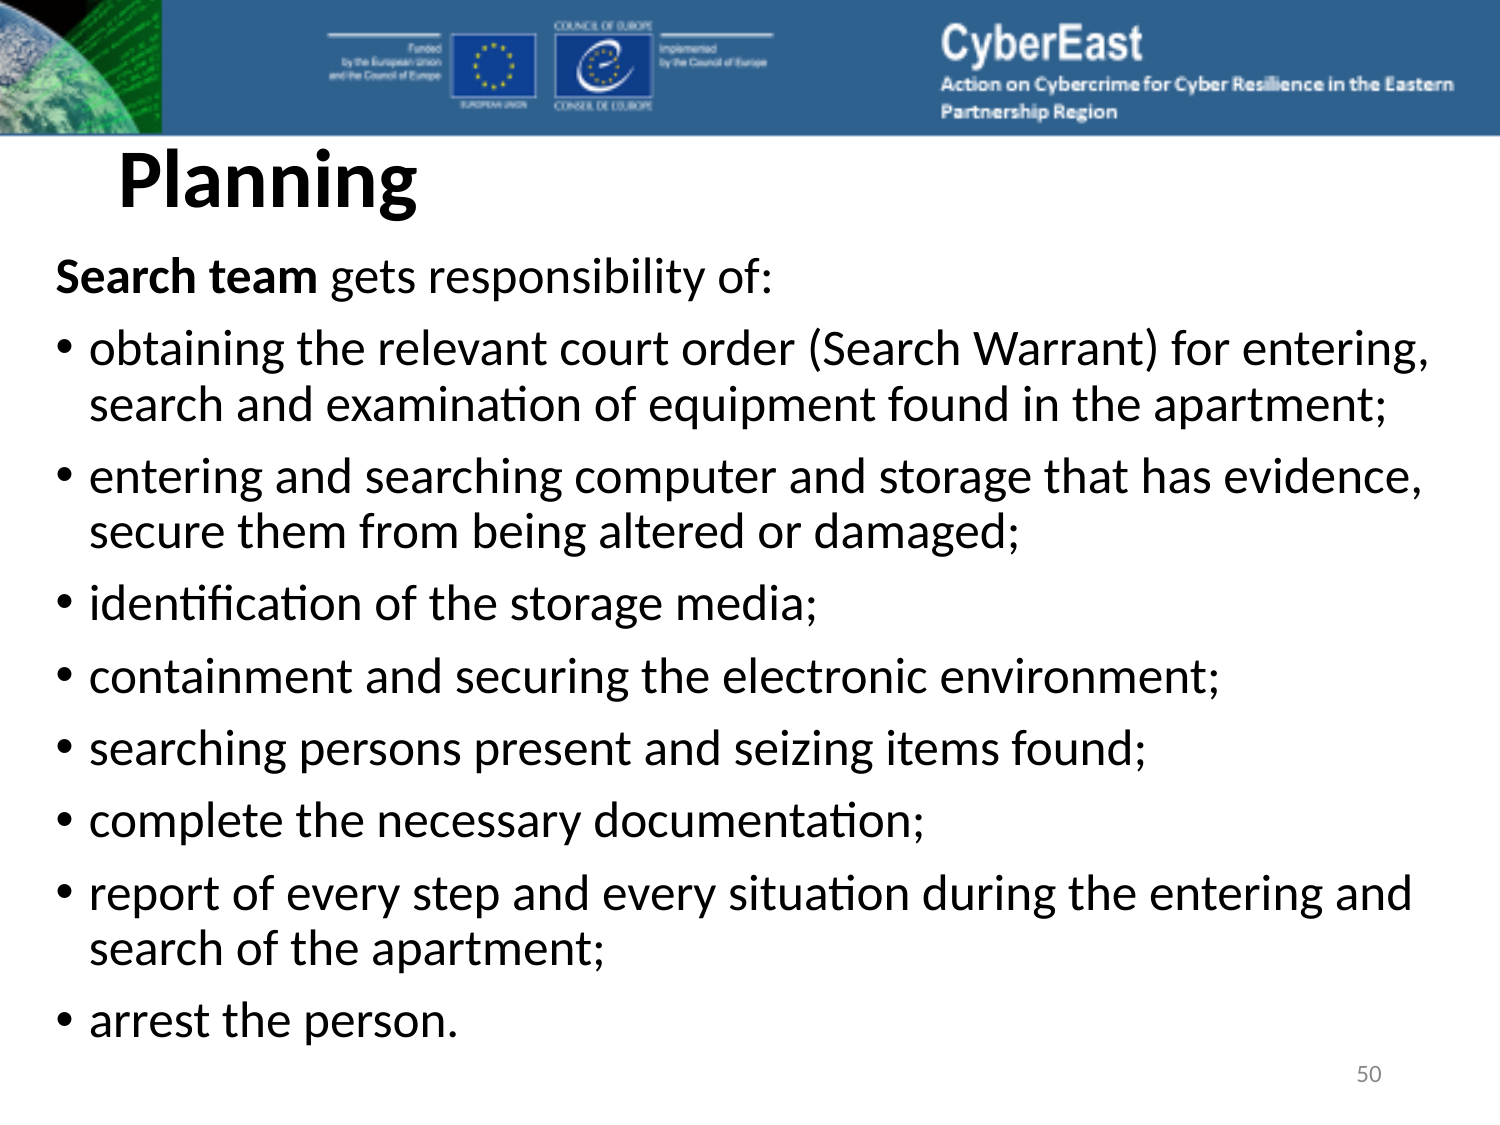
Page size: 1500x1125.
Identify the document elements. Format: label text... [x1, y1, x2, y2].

list Search team gets responsibility of: obtaining the relevant court order (Search Warrant) for entering, search and examination of equipment found in the apartment; entering and searching computer and storage that has evidence, secure them from being altered or damaged; identification of the storage media; containment and securing the electronic environment; searching persons present and seizing items found; complete the necessary documentation; report of every step and every situation during the entering and search of the apartment; arrest the person. [40, 241, 1463, 1103]
slide_number 50 [1059, 1042, 1397, 1103]
title Planning [103, 71, 1397, 241]
picture [0, 0, 1500, 1125]
